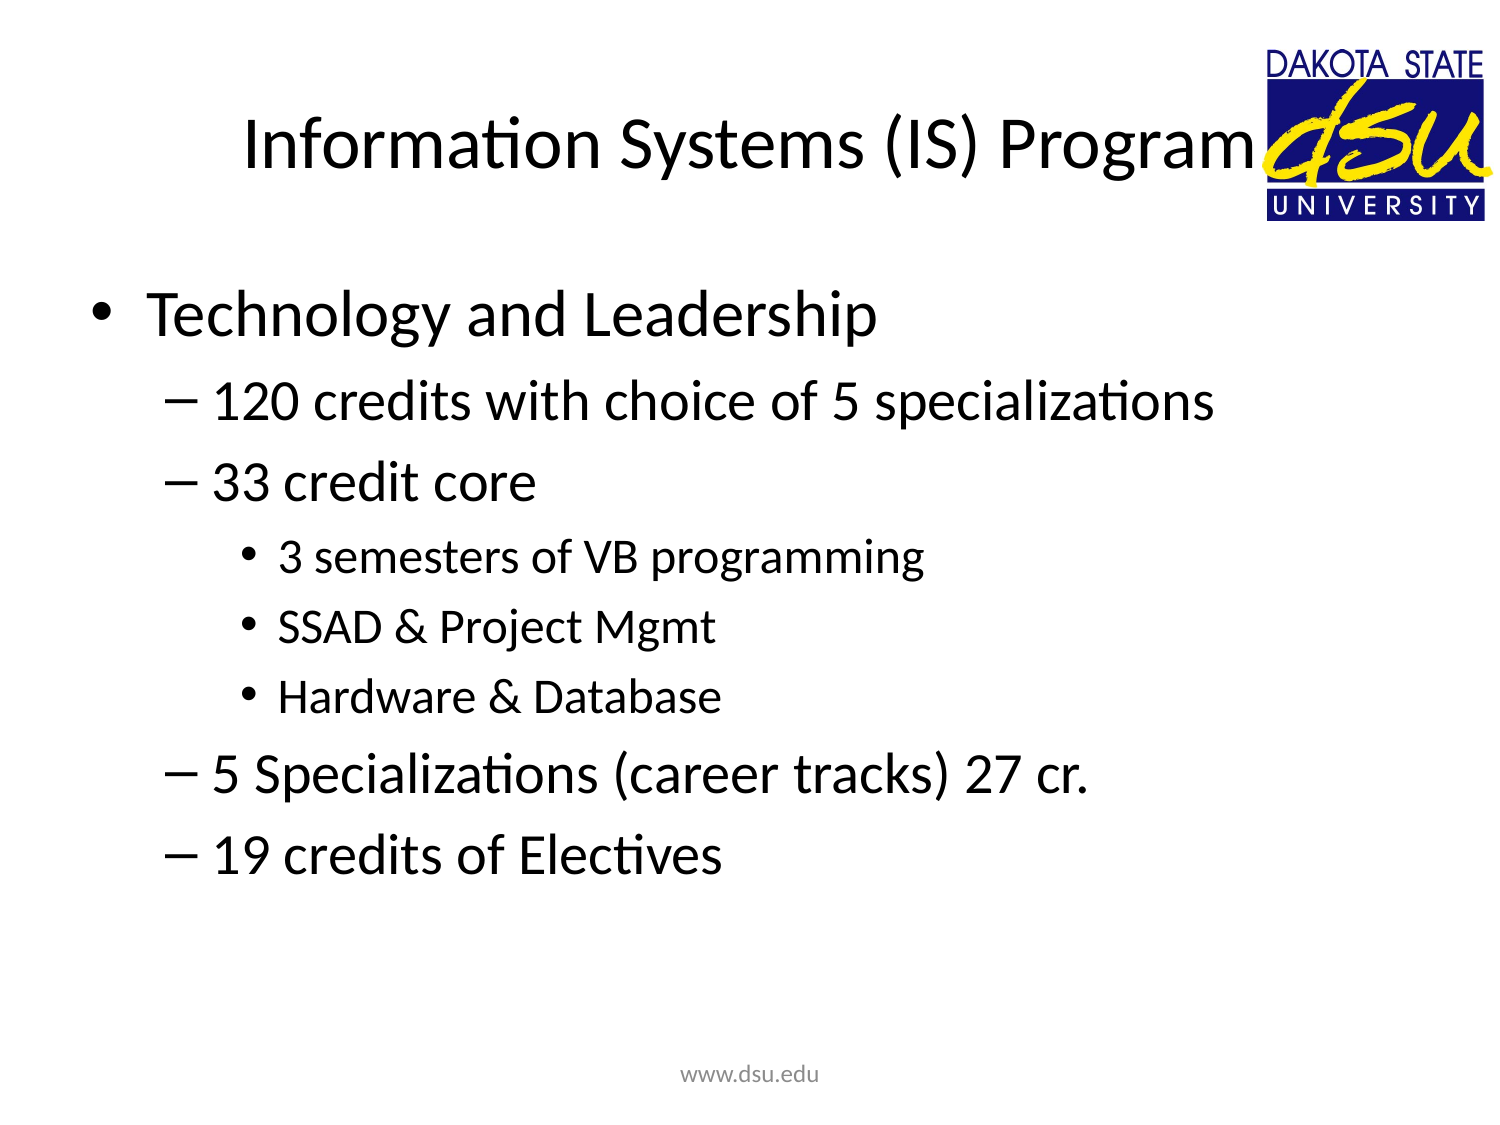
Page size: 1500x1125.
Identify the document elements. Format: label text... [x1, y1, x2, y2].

footer www.dsu.edu [512, 1042, 988, 1103]
picture [1425, 49, 1494, 221]
list Technology and Leadership 120 credits with choice of 5 specializations 33 credit core 3 semesters of VB programming SSAD & Project Mgmt Hardware & Database 5 Specializations (career tracks) 27 cr. 19 credits of Electives [75, 262, 1425, 1005]
title Information Systems (IS) Program [75, 45, 1425, 233]
